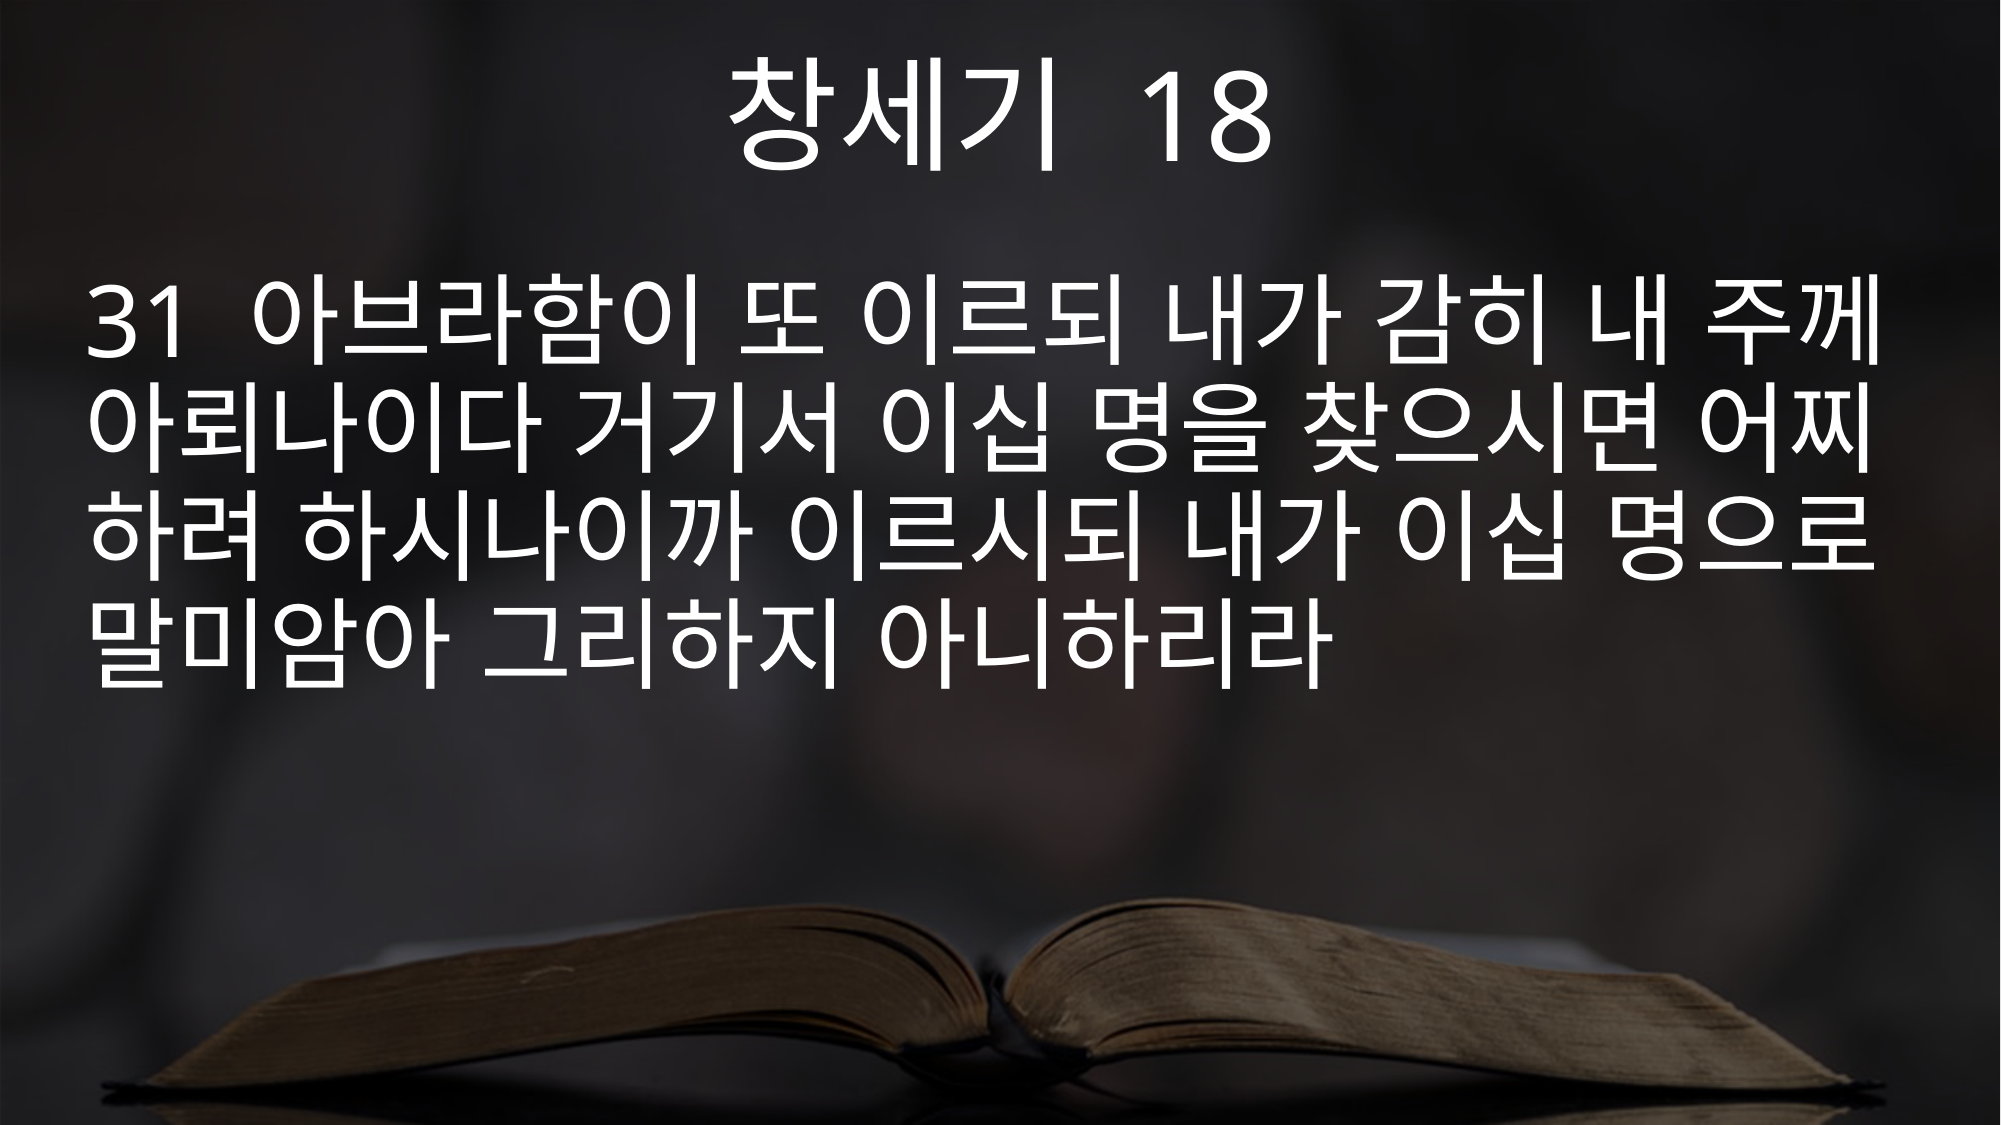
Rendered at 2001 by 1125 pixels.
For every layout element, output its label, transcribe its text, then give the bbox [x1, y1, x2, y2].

list 31 아브라함이 또 이르되 내가 감히 내 주께 아뢰나이다 거기서 이십 명을 찾으시면 어찌 하려 하시나이까 이르시되 내가 이십 명으로 말미암아 그리하지 아니하리라 [69, 263, 1953, 423]
picture [0, 0, 2001, 1125]
footer 창세기 18 [0, 32, 2000, 192]
